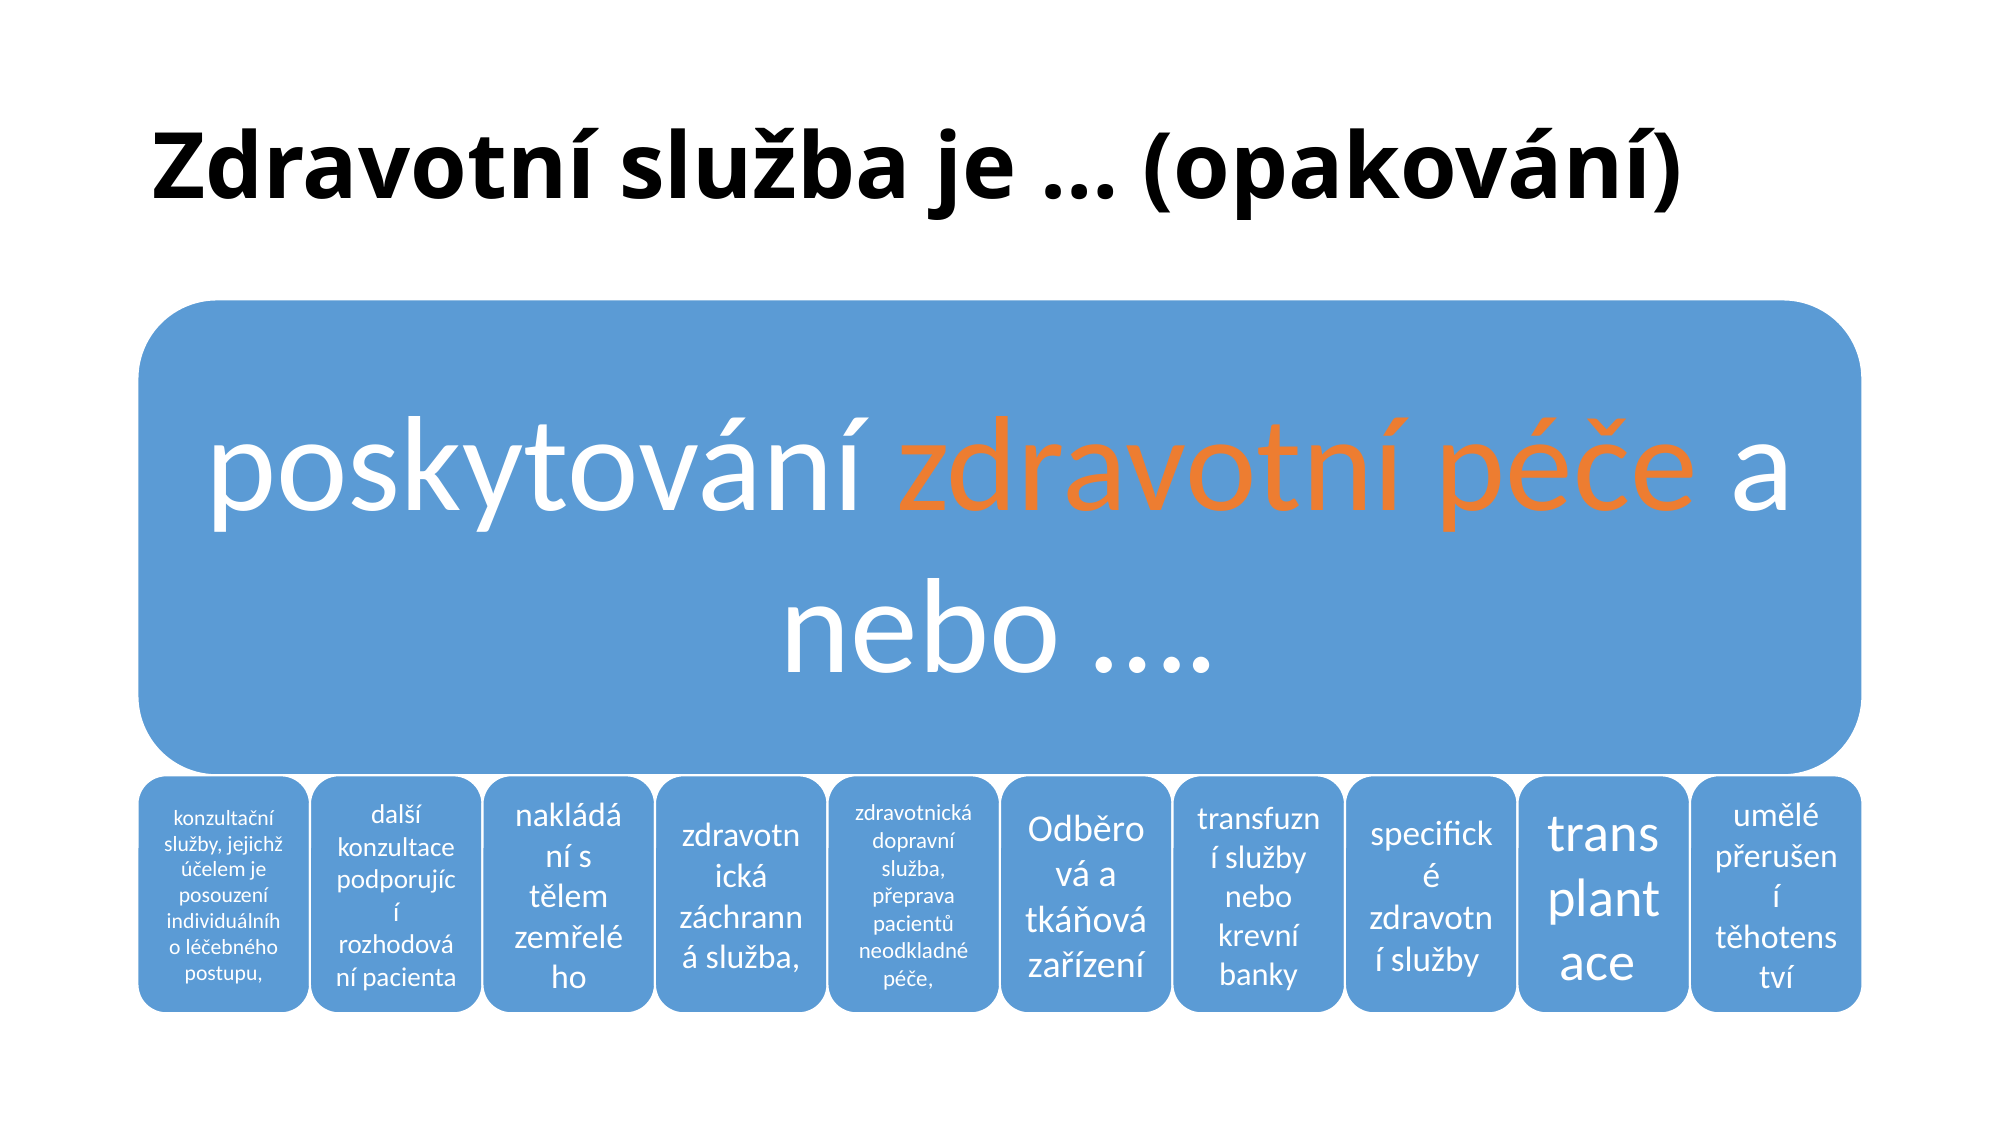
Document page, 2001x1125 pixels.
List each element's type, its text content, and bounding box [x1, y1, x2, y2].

title Zdravotní služba je … (opakování) [137, 59, 1863, 278]
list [137, 299, 1863, 1014]
